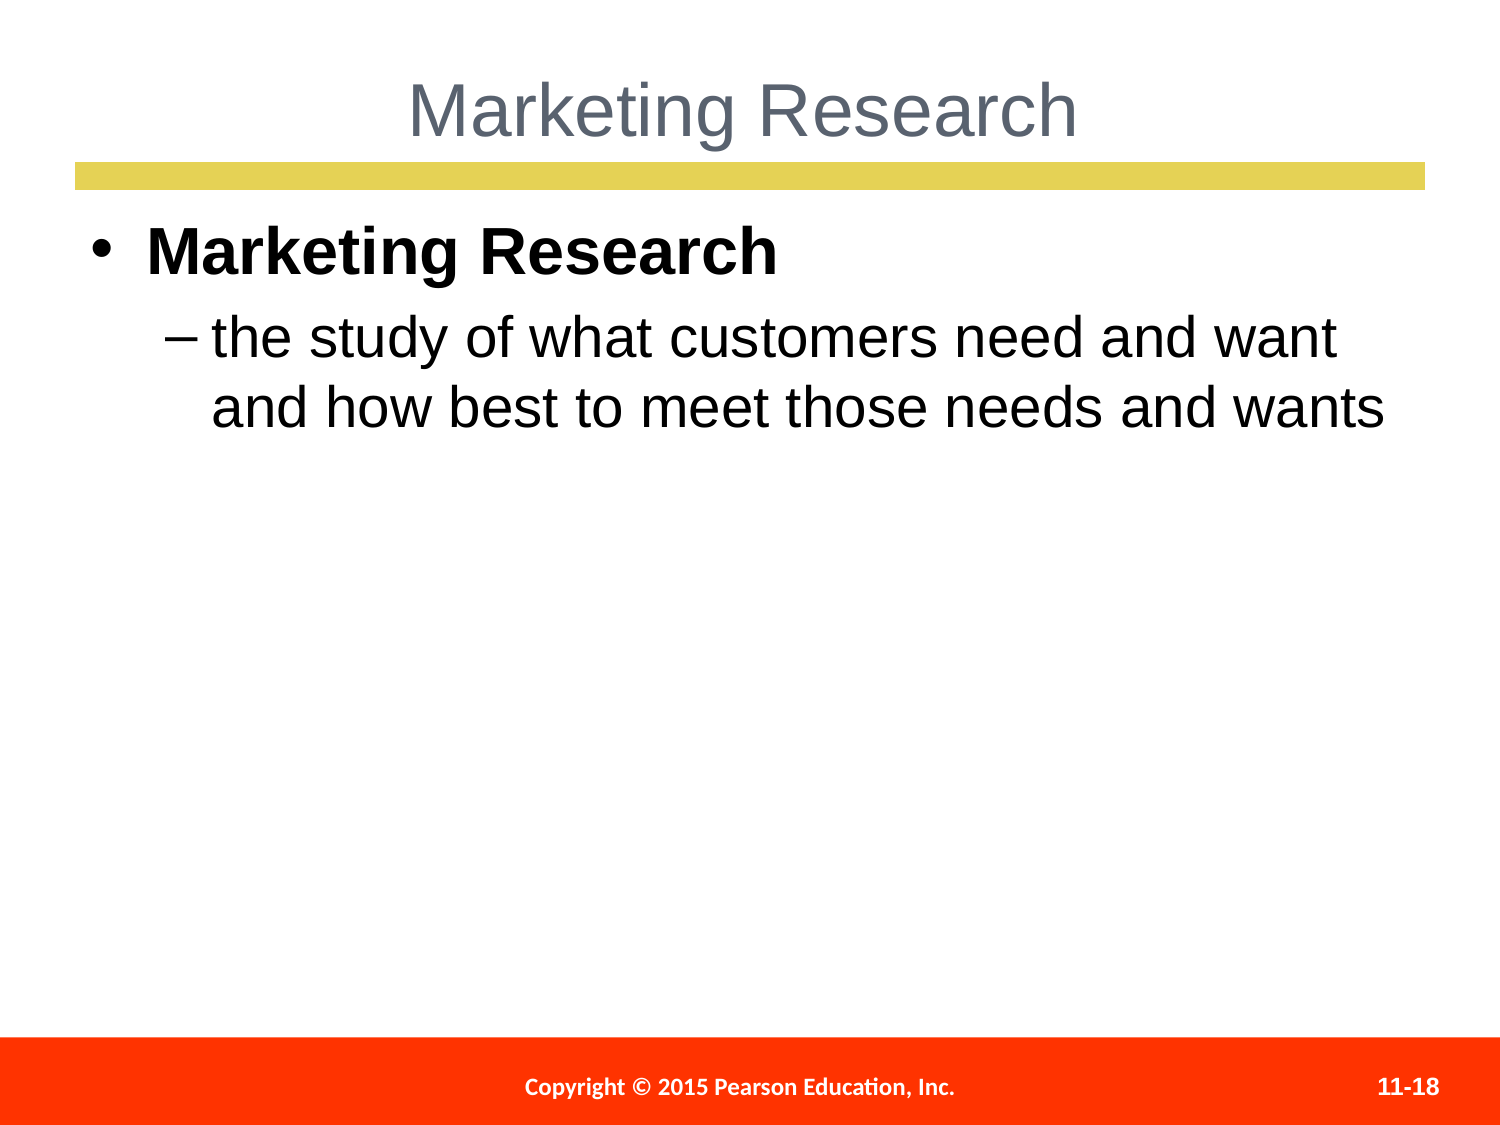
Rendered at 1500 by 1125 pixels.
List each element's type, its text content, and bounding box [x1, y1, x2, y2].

list Marketing Research the study of what customers need and want and how best to meet those needs and wants [74, 199, 1426, 1006]
title Marketing Research [49, 12, 1438, 201]
